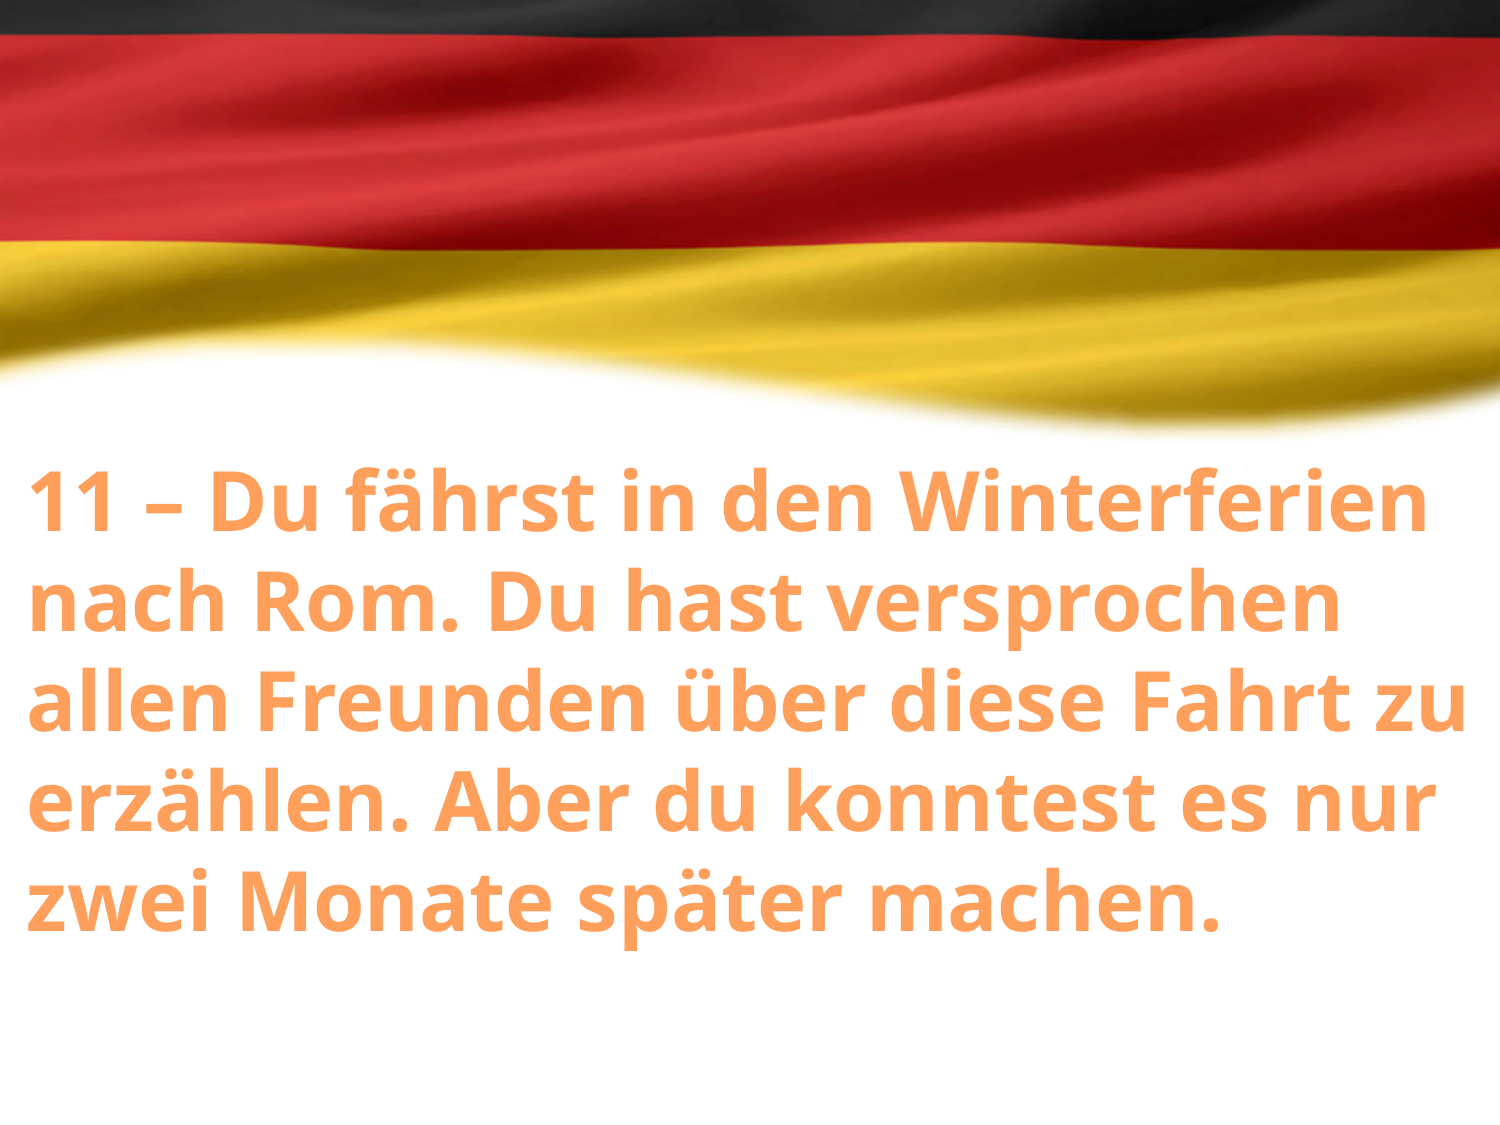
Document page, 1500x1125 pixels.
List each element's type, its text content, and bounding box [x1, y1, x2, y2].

text_box 11 – Du fährst in den Winterferien nach Rom. Du hast versprochen allen Freunden über diese Fahrt zu erzählen. Aber du konntest es nur zwei Monate später machen. [11, 440, 1500, 1056]
text_box [0, 0, 1500, 414]
